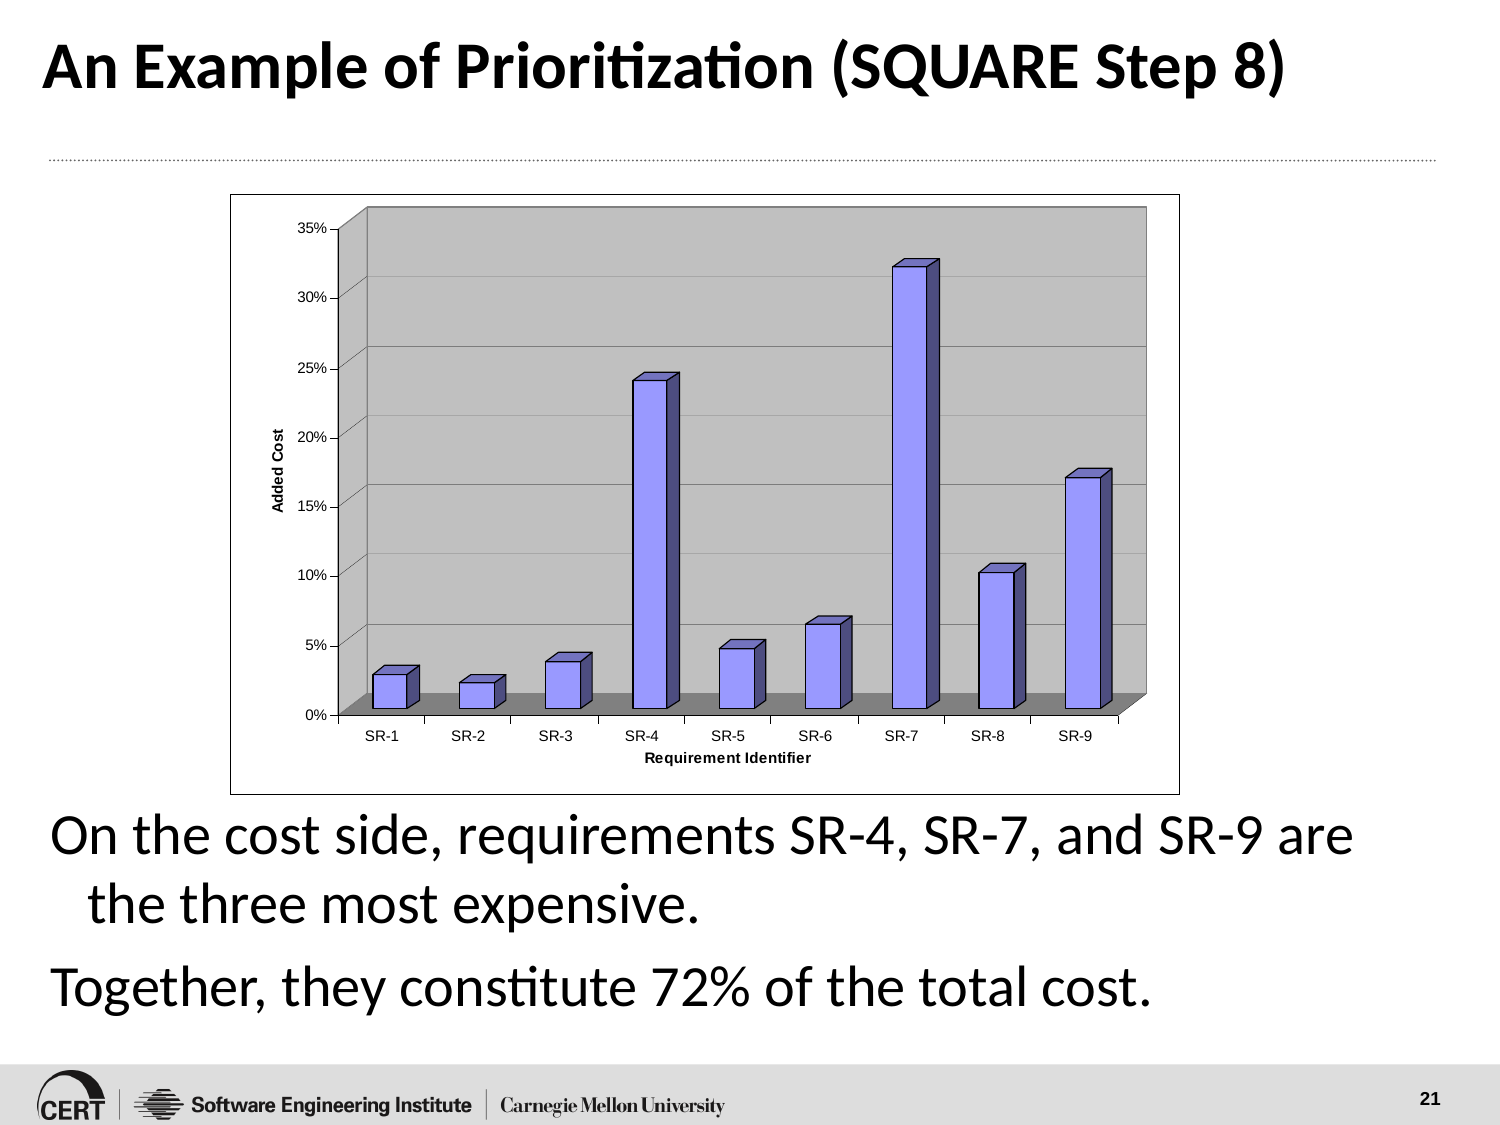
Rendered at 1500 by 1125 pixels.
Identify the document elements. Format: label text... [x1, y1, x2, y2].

picture [37, 1069, 725, 1122]
title An Example of Prioritization (SQUARE Step 8) [42, 37, 1434, 155]
picture [224, 188, 1187, 801]
list On the cost side, requirements SR-4, SR-7, and SR-9 are the three most expensive. Together, they constitute 72% of the total cost. [49, 799, 1438, 1088]
